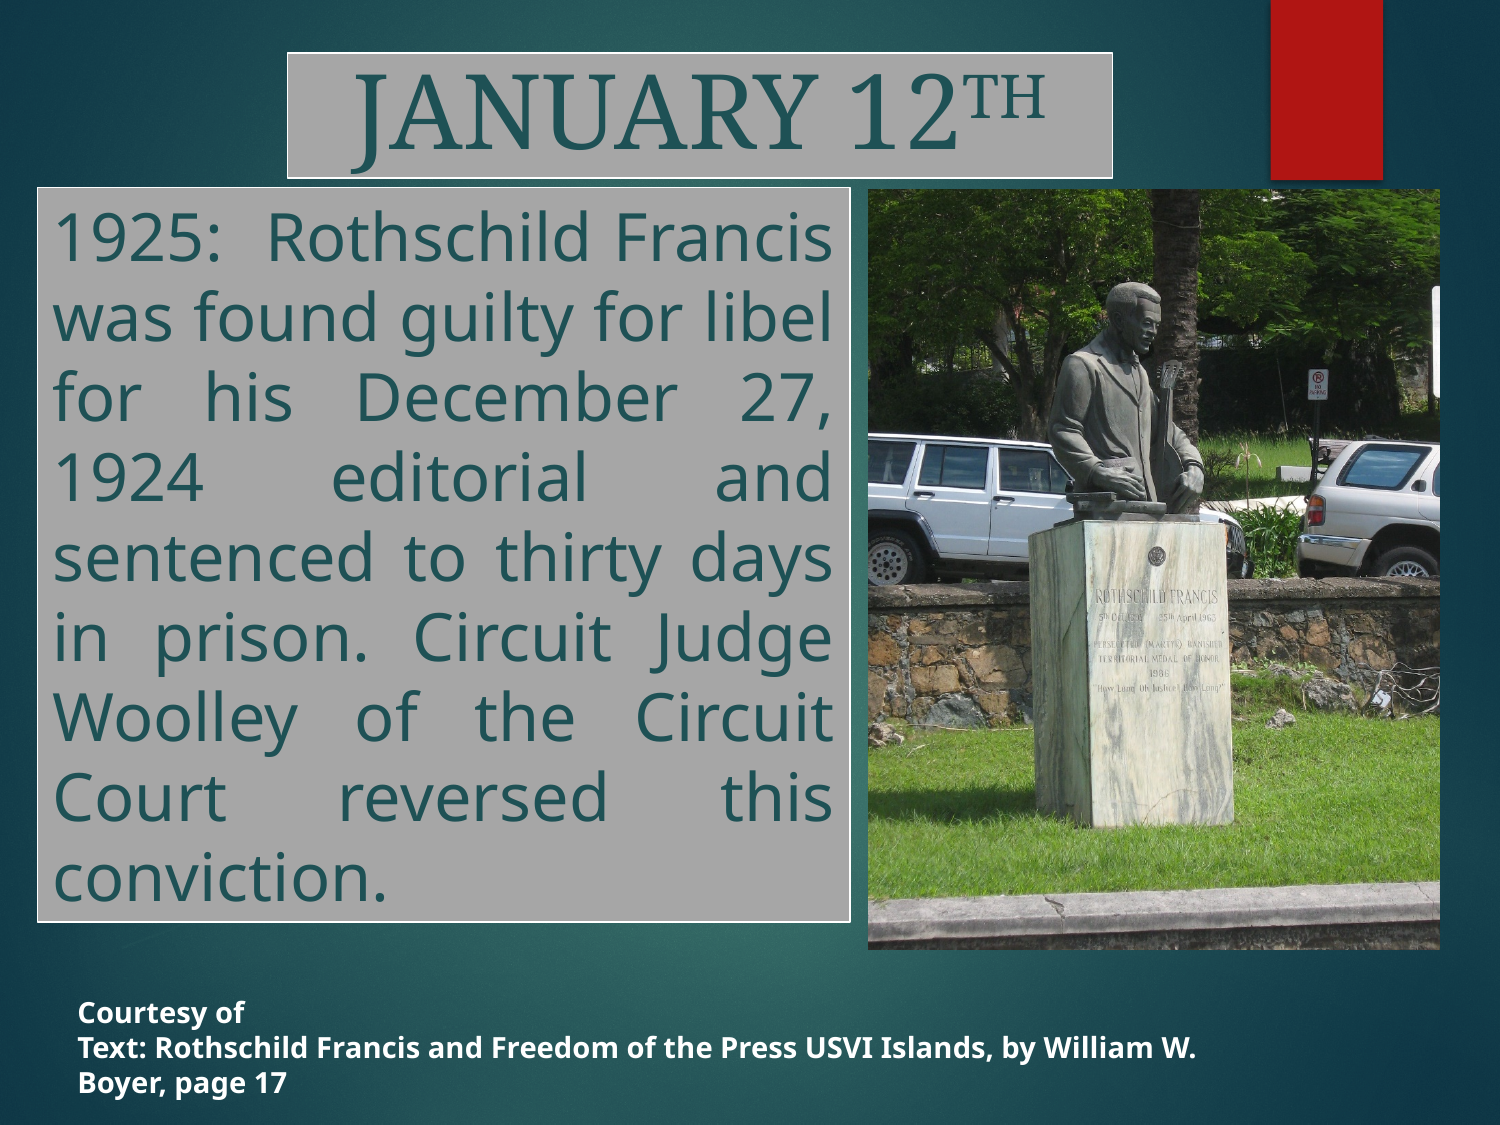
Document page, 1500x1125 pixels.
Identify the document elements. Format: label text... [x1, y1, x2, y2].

text_box 1925: Rothschild Francis was found guilty for libel for his December 27, 1924 editorial and sentenced to thirty days in prison. Circuit Judge Woolley of the Circuit Court reversed this conviction. [37, 187, 851, 923]
title JANUARY 12TH [287, 52, 1113, 179]
picture [868, 188, 1440, 951]
text_box Courtesy of Text: Rothschild Francis and Freedom of the Press USVI Islands, by William W. Boyer, page 17 [62, 987, 1225, 1108]
